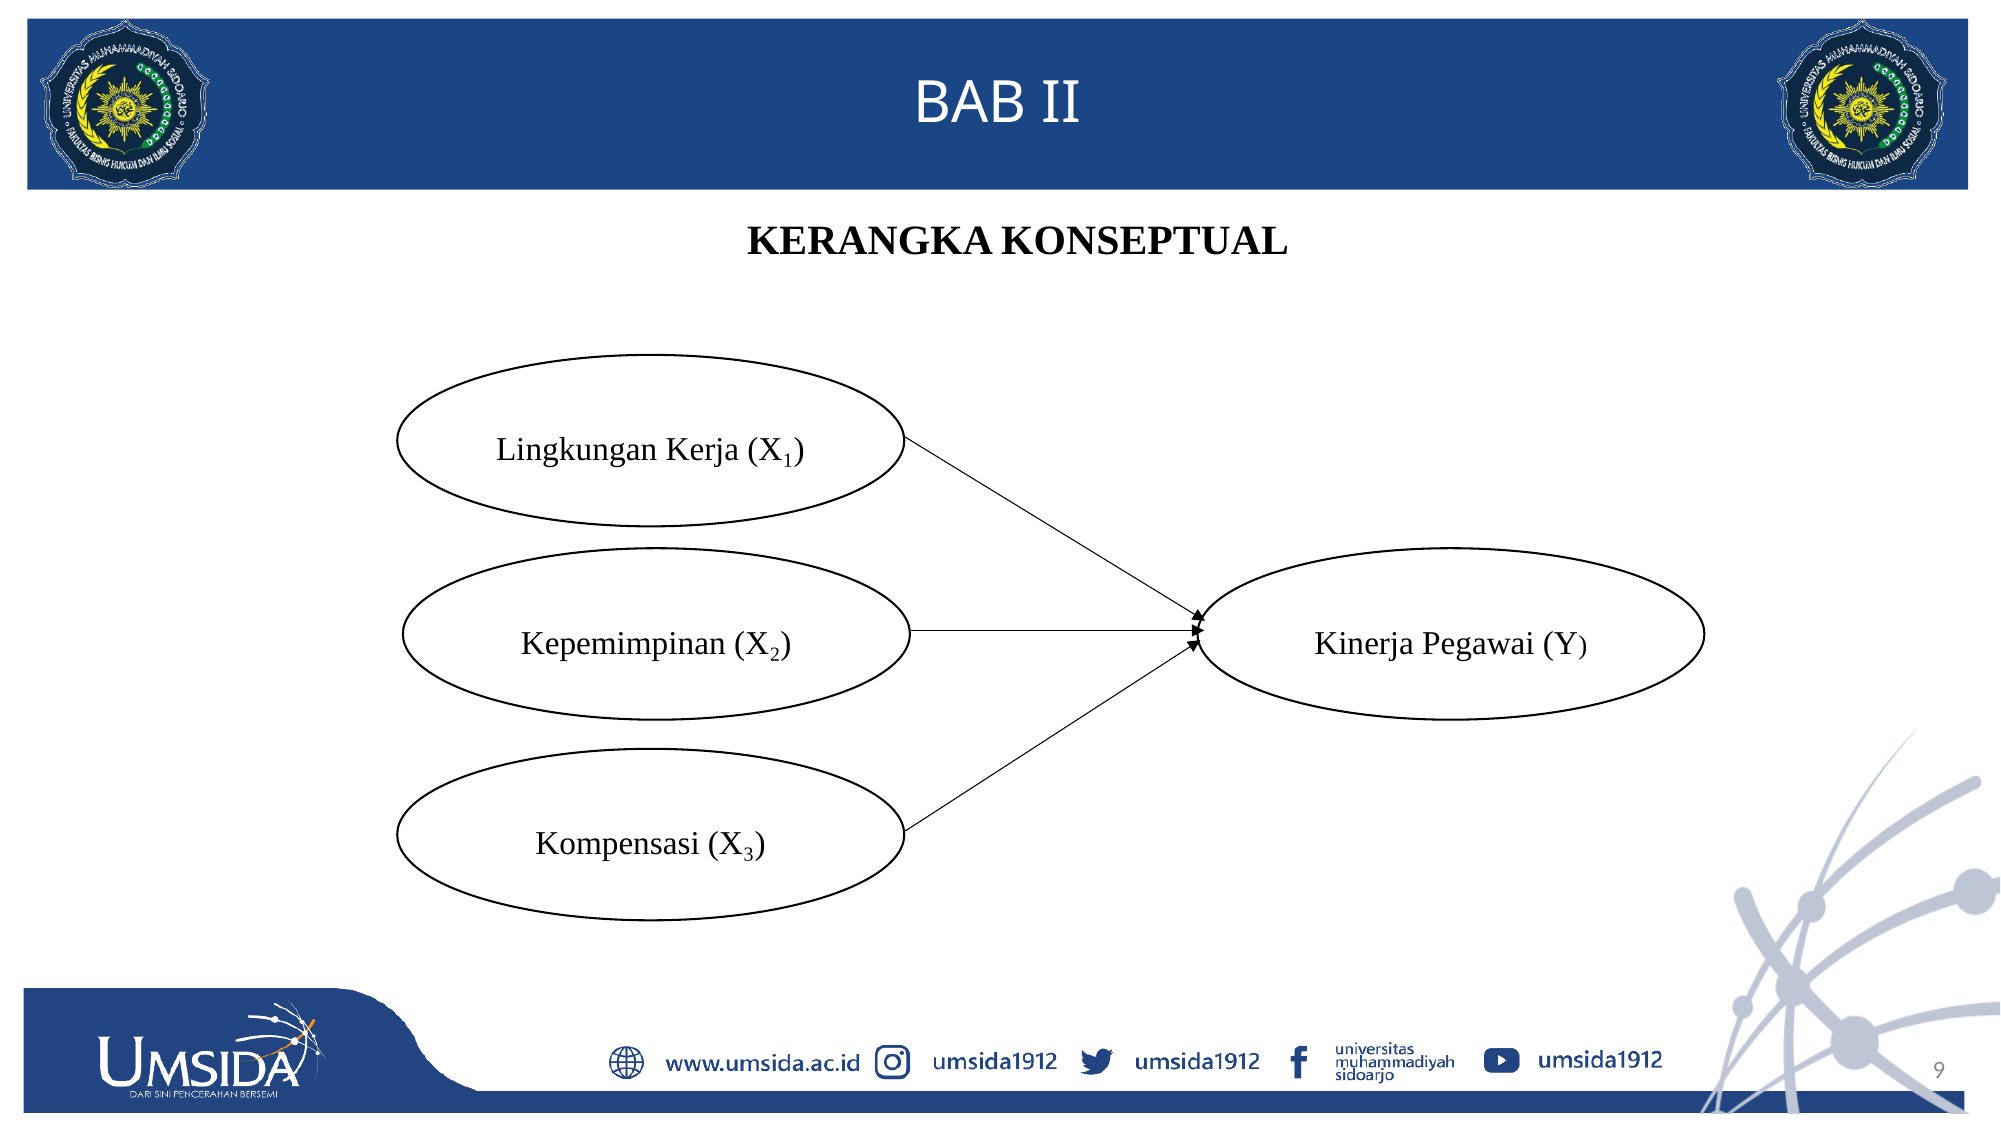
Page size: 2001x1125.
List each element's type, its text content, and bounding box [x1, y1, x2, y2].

picture [1777, 18, 1947, 188]
text_box Lingkungan Kerja (X₁) [397, 354, 905, 527]
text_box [905, 640, 1201, 831]
picture [23, 51, 1965, 1113]
text_box KERANGKA KONSEPTUAL [732, 205, 1304, 271]
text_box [905, 437, 1206, 621]
text_box Kepemimpinan (X₂) [402, 548, 910, 720]
picture [40, 18, 210, 188]
text_box Kompensasi (X₃) [397, 748, 905, 921]
text_box Kinerja Pegawai (Y) [1197, 548, 1705, 720]
title BAB II [27, 18, 1969, 190]
